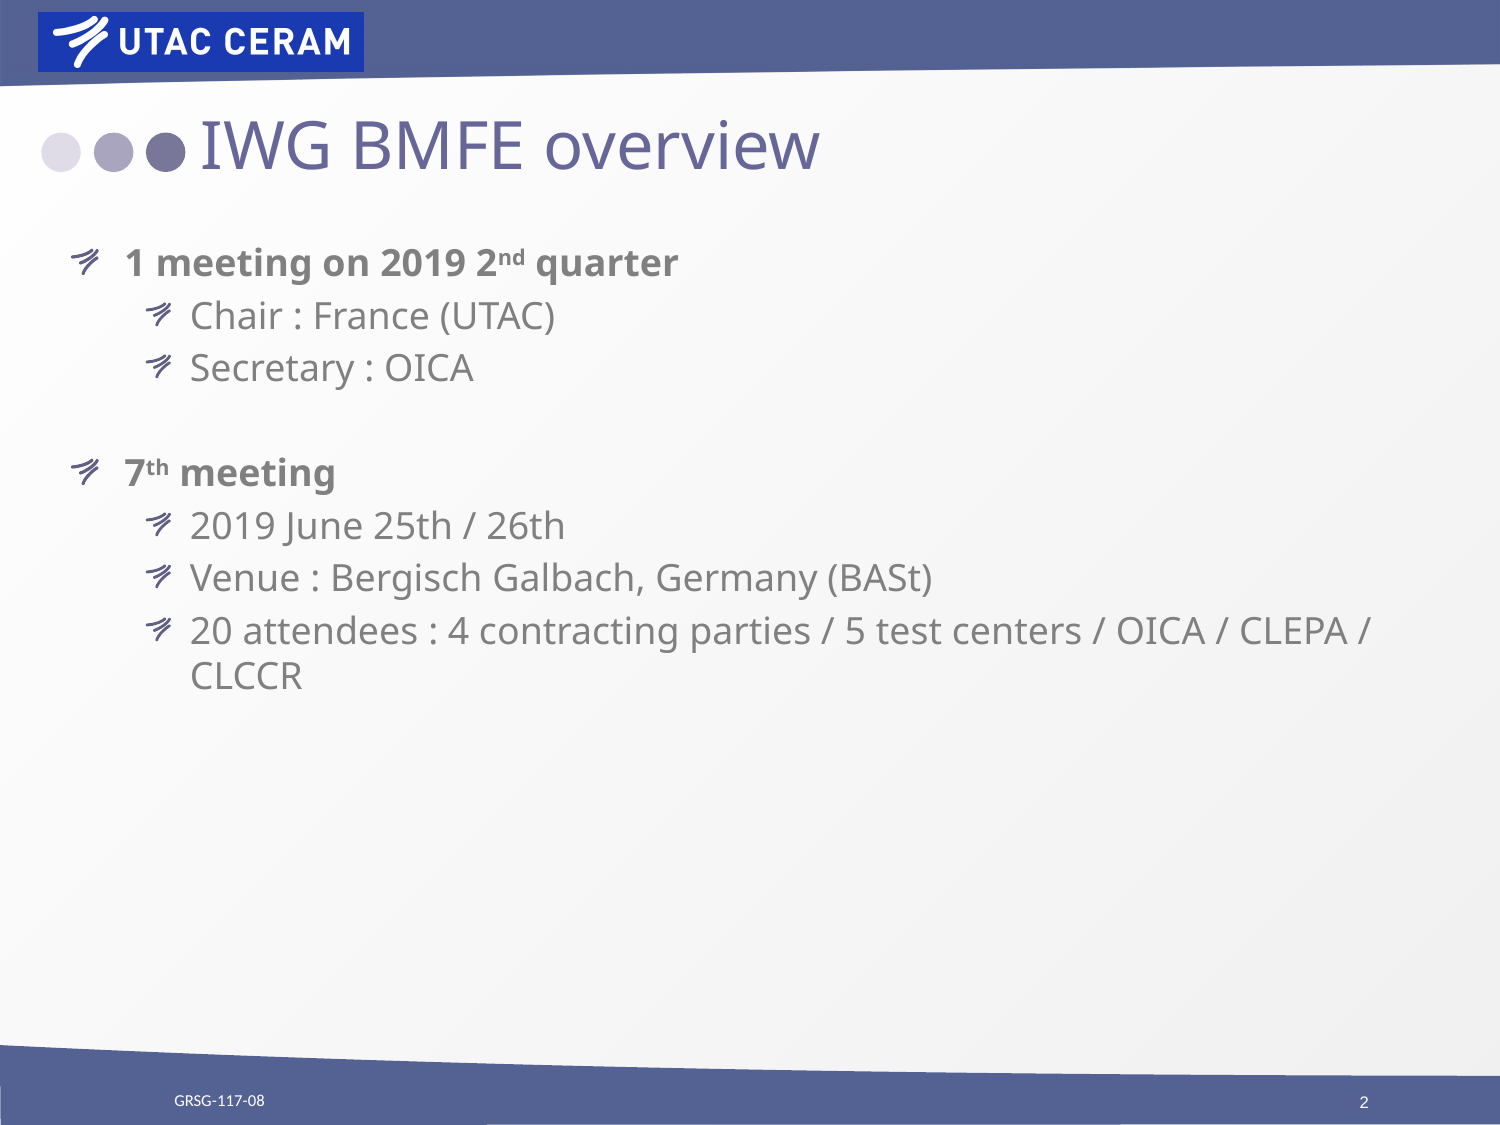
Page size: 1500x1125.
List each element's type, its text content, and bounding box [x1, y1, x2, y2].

picture [143, 301, 173, 328]
title IWG BMFE overview [185, 90, 1446, 197]
list 1 meeting on 2019 2nd quarter Chair : France (UTAC) Secretary : OICA 7th meeting 2019 June 25th / 26th Venue : Bergisch Galbach, Germany (BASt) 20 attendees : 4 contracting parties / 5 test centers / OICA / CLEPA / CLCCR [53, 231, 1471, 1035]
picture [143, 563, 173, 590]
picture [143, 616, 173, 643]
picture [143, 511, 173, 538]
picture [143, 353, 173, 380]
picture [0, 0, 1500, 87]
picture [68, 457, 101, 487]
footer GRSG-117-08 [159, 1069, 999, 1125]
picture [68, 247, 101, 277]
